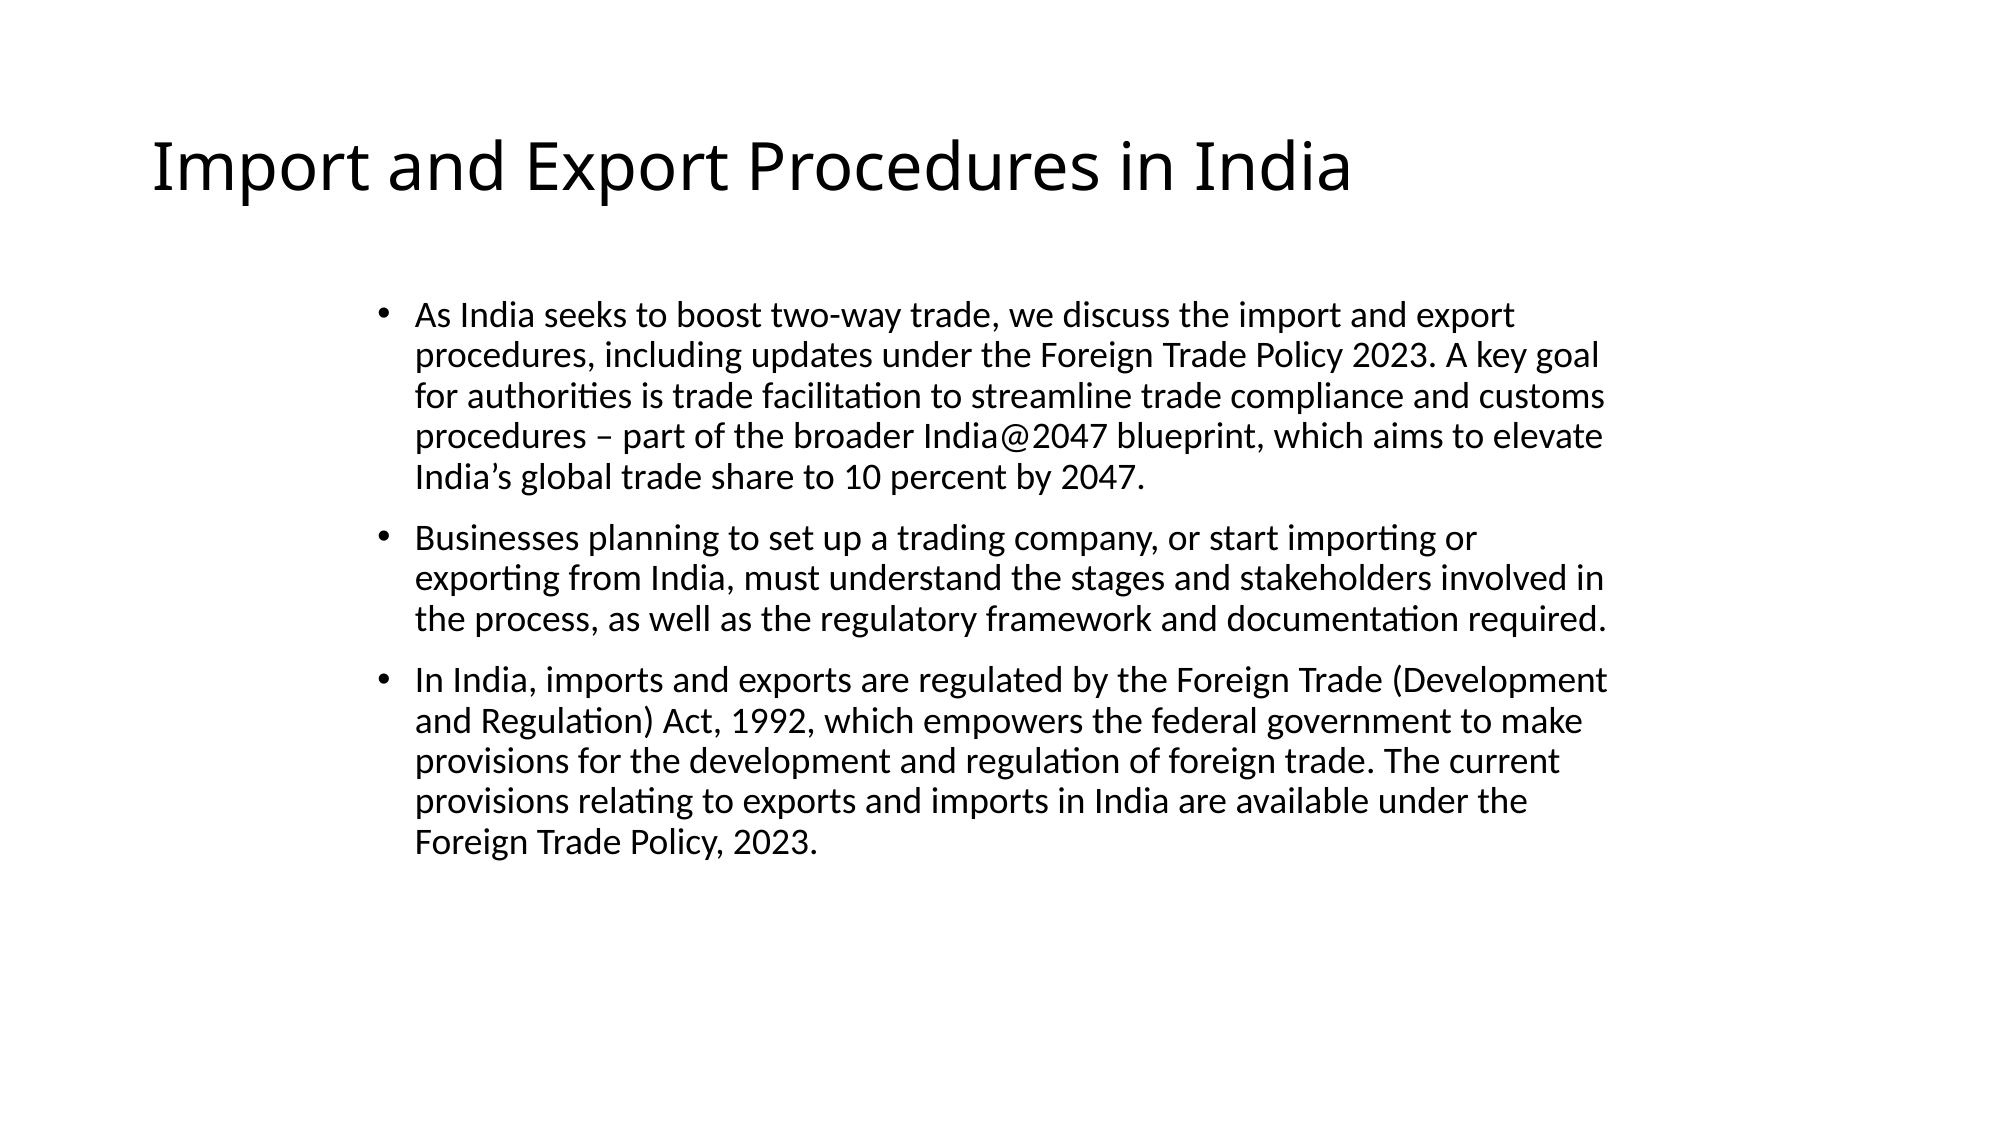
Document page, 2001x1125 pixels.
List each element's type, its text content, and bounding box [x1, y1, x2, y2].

title Import and Export Procedures in India [137, 59, 1863, 278]
list As India seeks to boost two-way trade, we discuss the import and export procedures, including updates under the Foreign Trade Policy 2023. A key goal for authorities is trade facilitation to streamline trade compliance and customs procedures – part of the broader India@2047 blueprint, which aims to elevate India’s global trade share to 10 percent by 2047. Businesses planning to set up a trading company, or start importing or exporting from India, must understand the stages and stakeholders involved in the process, as well as the regulatory framework and documentation required. In India, imports and exports are regulated by the Foreign Trade (Development and Regulation) Act, 1992, which empowers the federal government to make provisions for the development and regulation of foreign trade. The current provisions relating to exports and imports in India are available under the Foreign Trade Policy, 2023. [362, 287, 1638, 1000]
